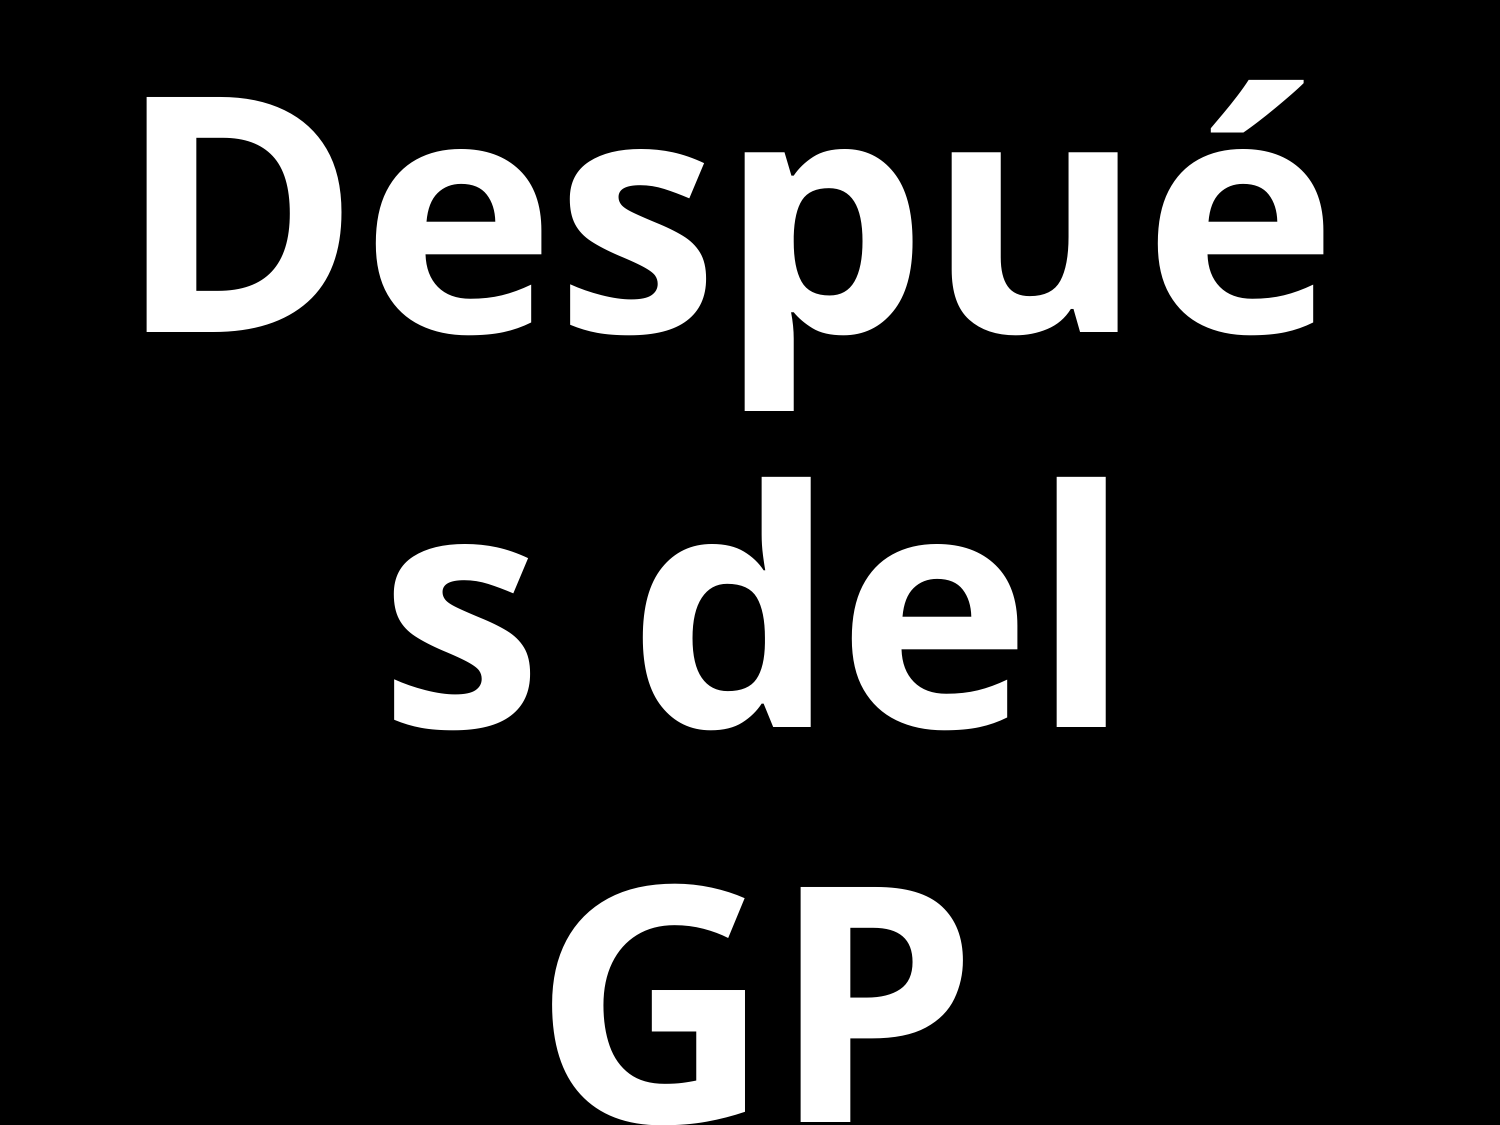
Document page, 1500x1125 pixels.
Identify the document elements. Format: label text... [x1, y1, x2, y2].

list Después del GP ¿Qué? [53, 0, 1404, 585]
